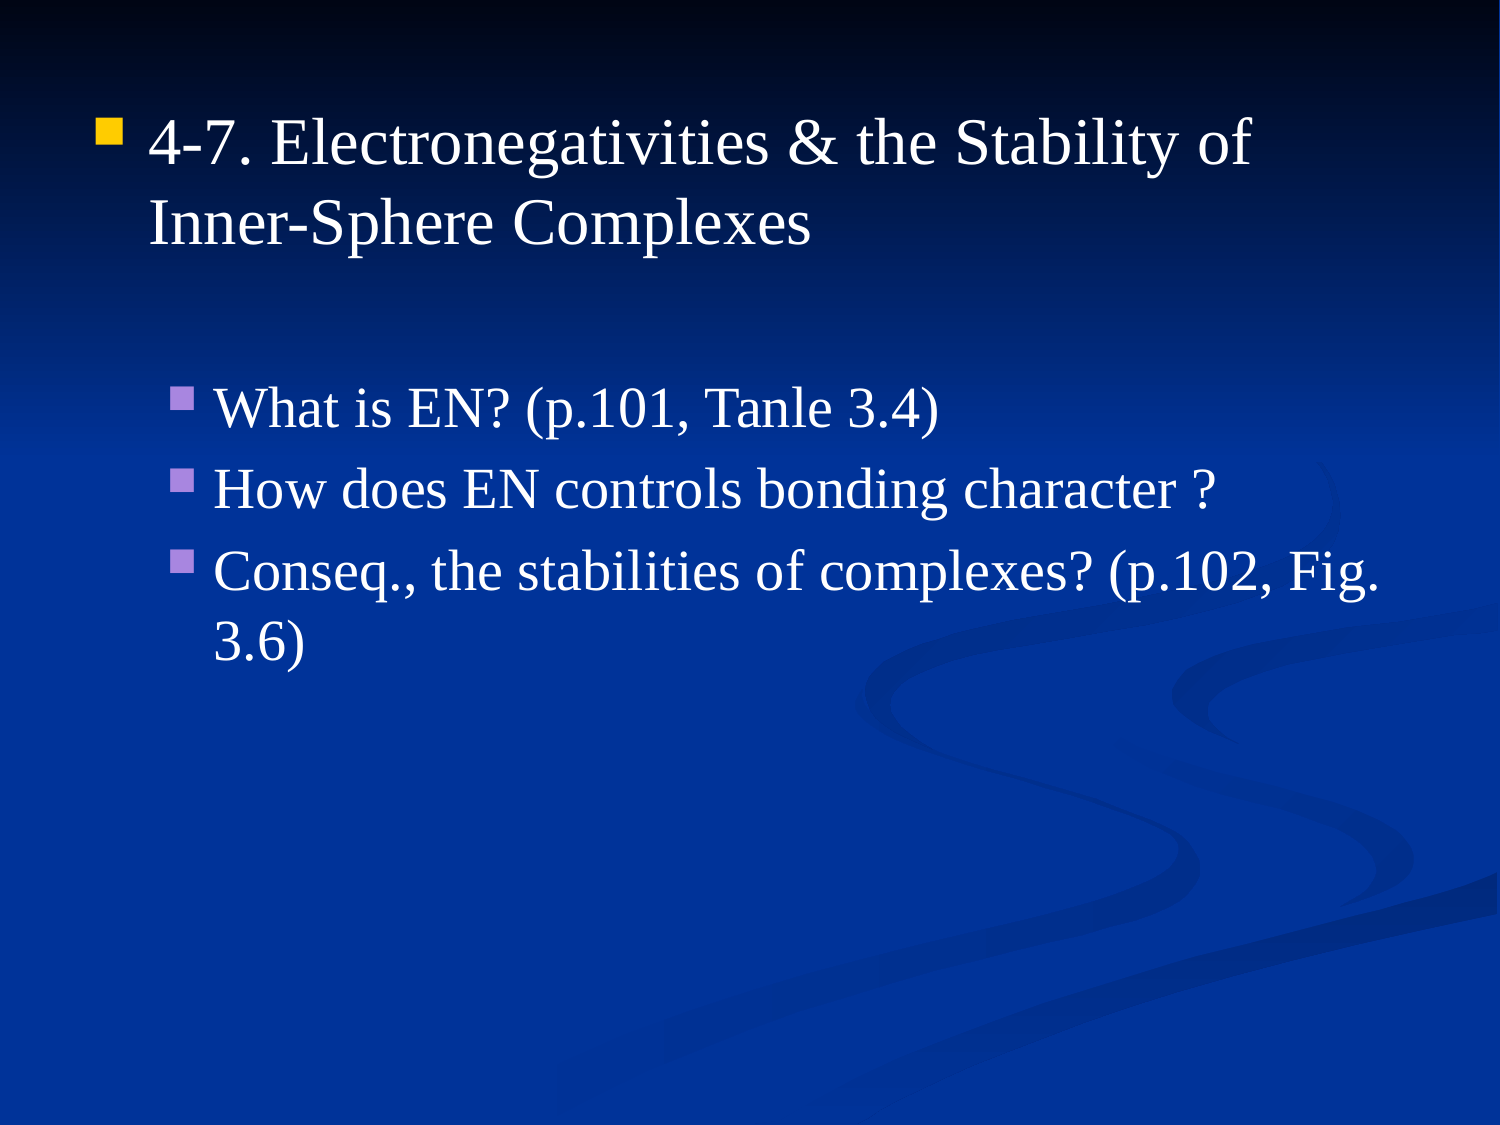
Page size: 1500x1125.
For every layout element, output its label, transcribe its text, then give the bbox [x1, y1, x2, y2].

list 4-7. Electronegativities & the Stability of Inner-Sphere Complexes What is EN? (p.101, Tanle 3.4) How does EN controls bonding character ? Conseq., the stabilities of complexes? (p.102, Fig. 3.6) [76, 89, 1428, 1036]
